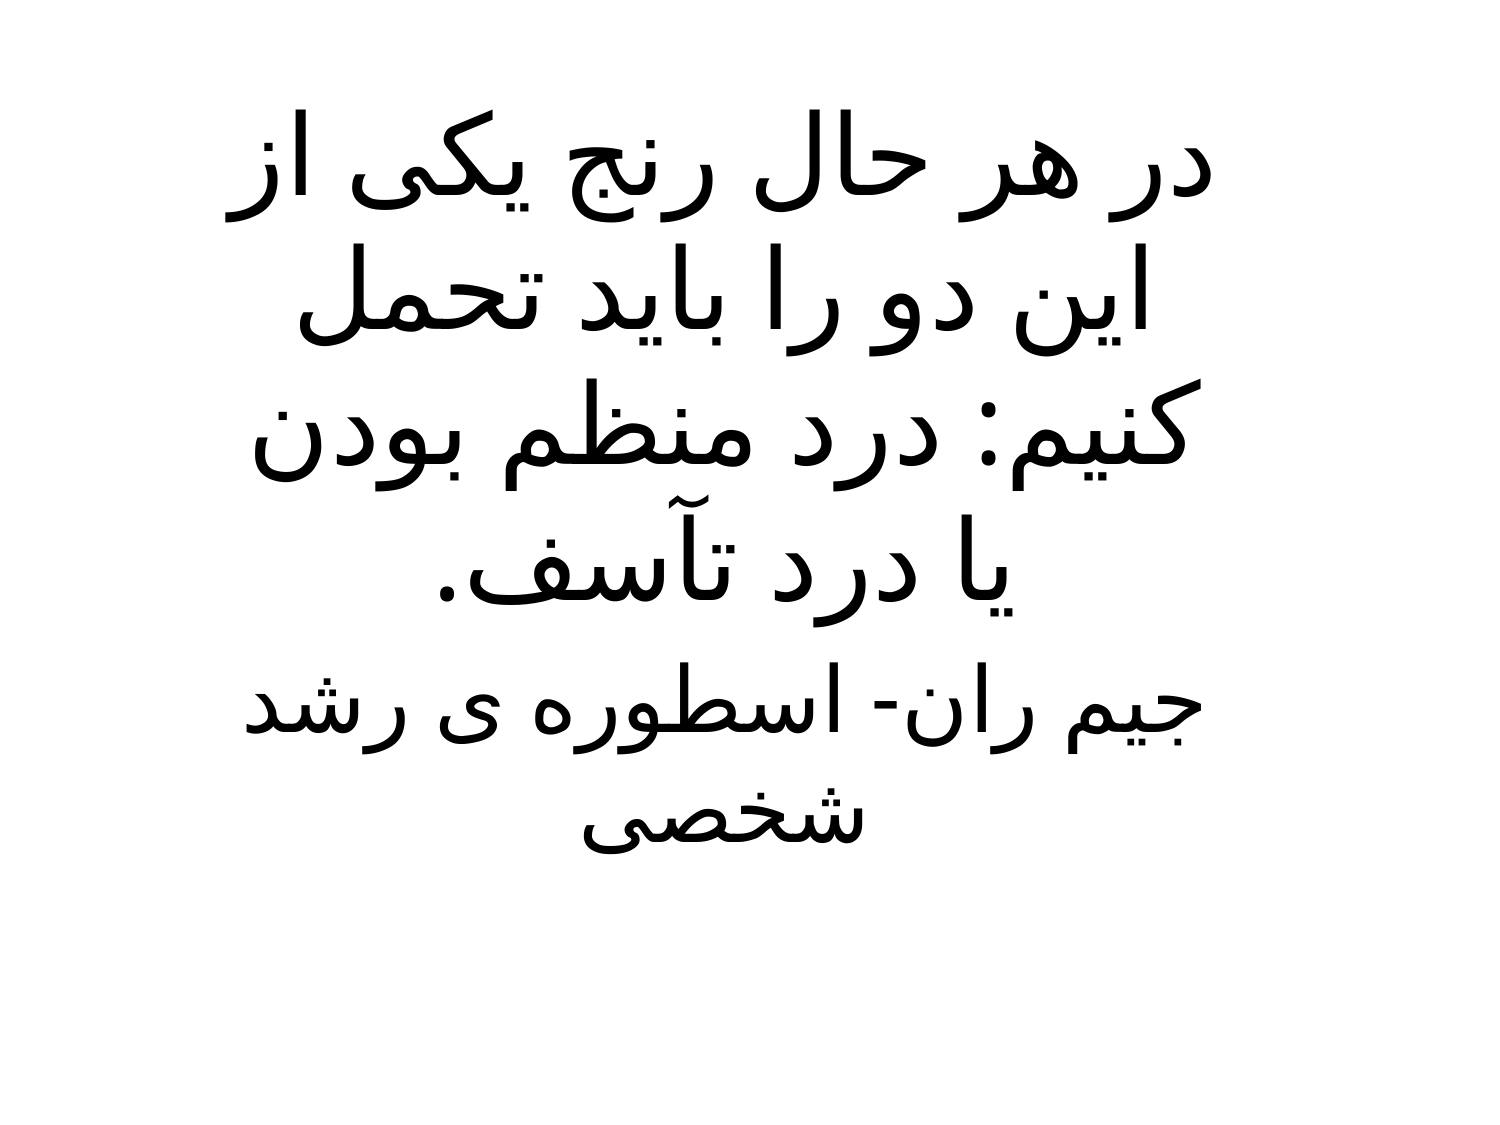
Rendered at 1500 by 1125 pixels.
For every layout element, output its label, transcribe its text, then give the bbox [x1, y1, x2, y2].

subtitle در هر حال رنج یکی از این دو را باید تحمل کنیم: درد منظم بودن یا درد تآسف. جیم ران- اسطوره ی رشد شخصی [200, 75, 1250, 913]
